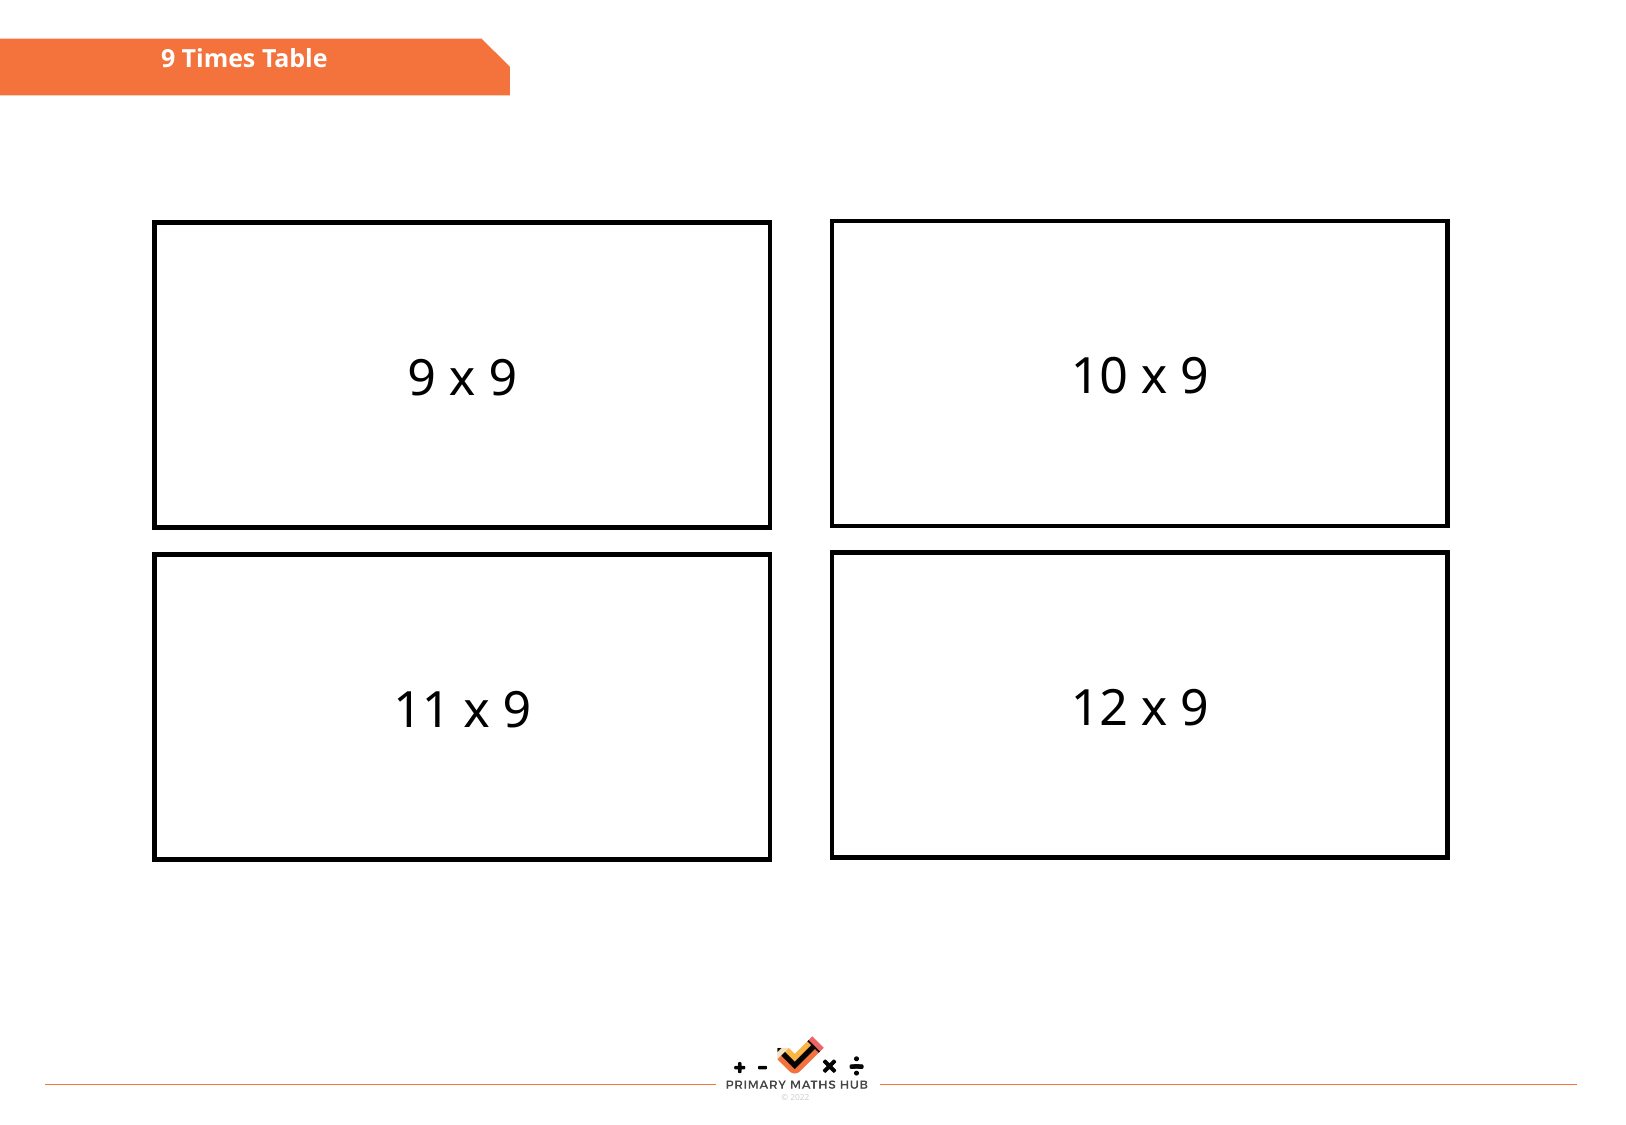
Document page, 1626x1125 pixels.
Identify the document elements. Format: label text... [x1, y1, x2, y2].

text_box 10 x 9 [831, 220, 1449, 527]
text_box © 2022 [720, 1084, 870, 1110]
text_box 12 x 9 [831, 552, 1449, 859]
text_box 9 Times Table [0, 37, 511, 97]
text_box 11 x 9 [153, 553, 771, 860]
text_box 9 x 9 [153, 222, 771, 529]
picture [722, 1034, 872, 1094]
